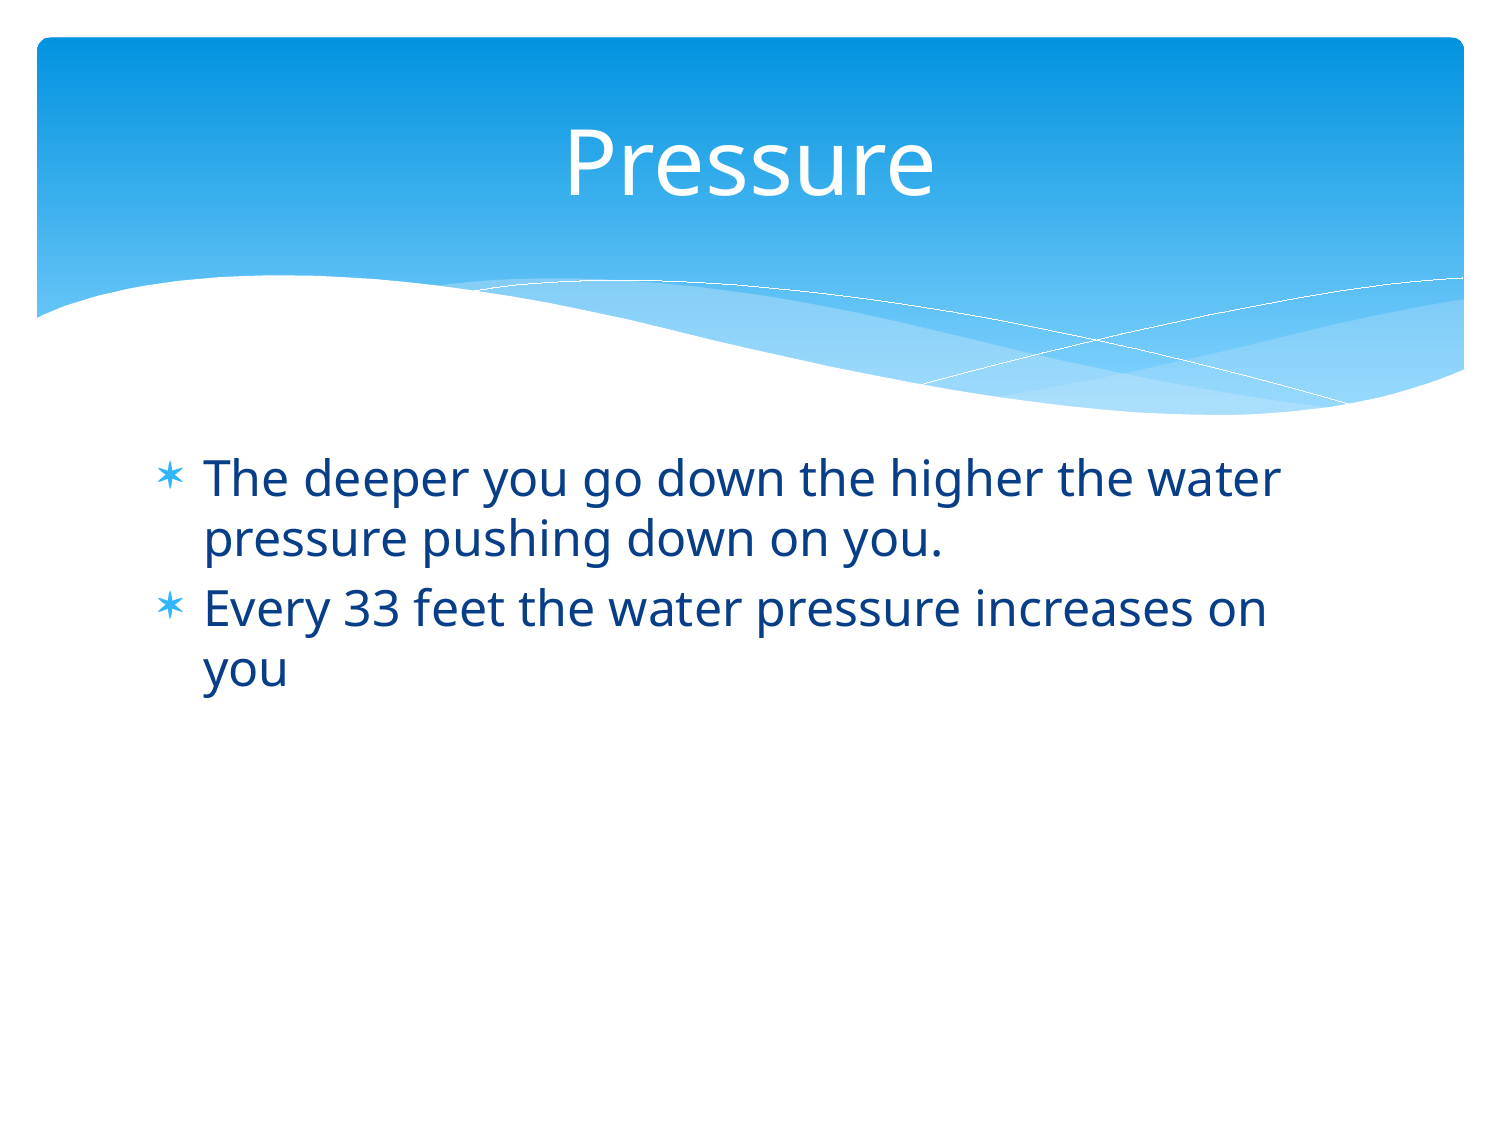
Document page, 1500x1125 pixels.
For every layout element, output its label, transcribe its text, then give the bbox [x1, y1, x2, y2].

title Pressure [75, 55, 1425, 261]
list The deeper you go down the higher the water pressure pushing down on you. Every 33 feet the water pressure increases on you [143, 438, 1359, 1005]
